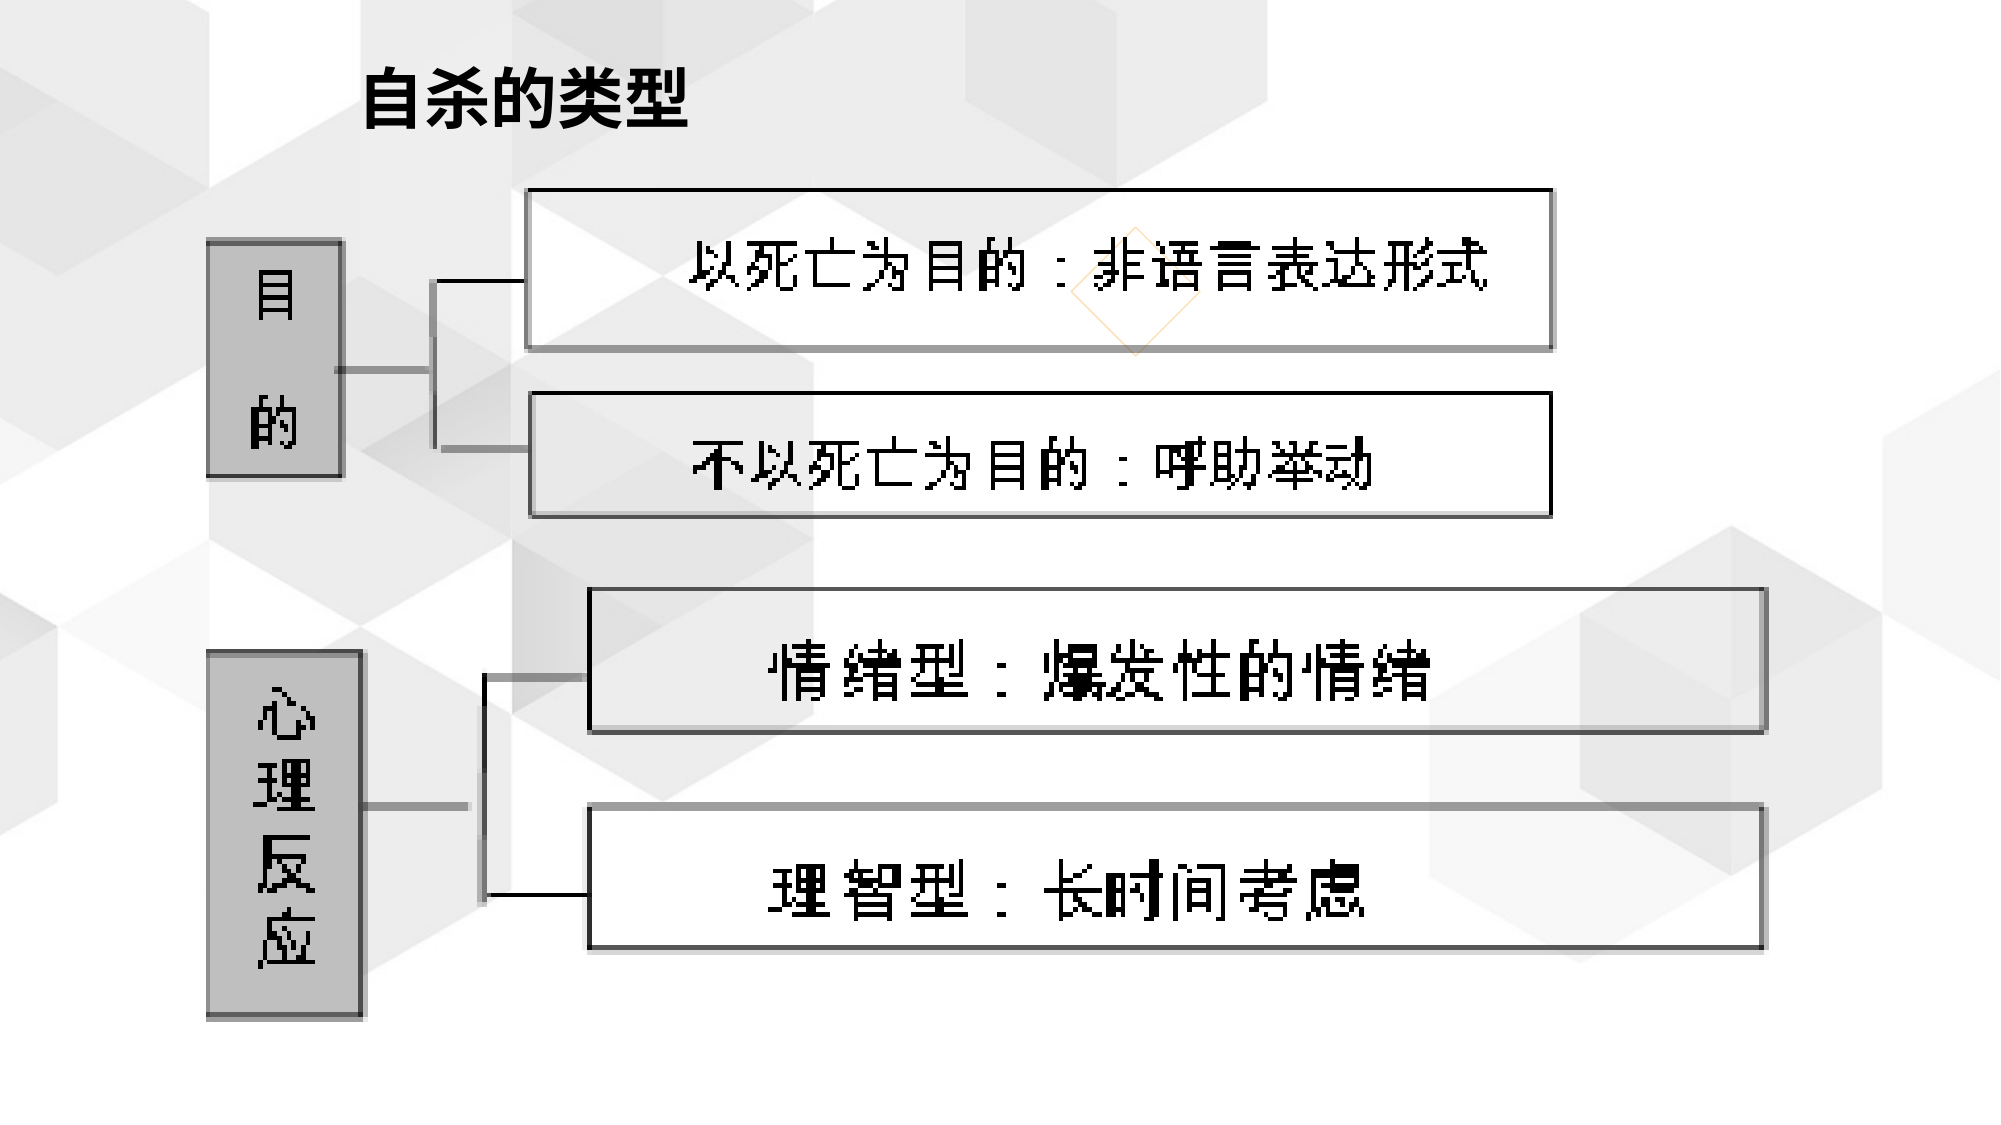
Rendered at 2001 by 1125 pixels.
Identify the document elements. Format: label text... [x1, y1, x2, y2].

picture [0, 0, 2000, 1125]
text_box 自杀的类型 [85, 58, 964, 136]
